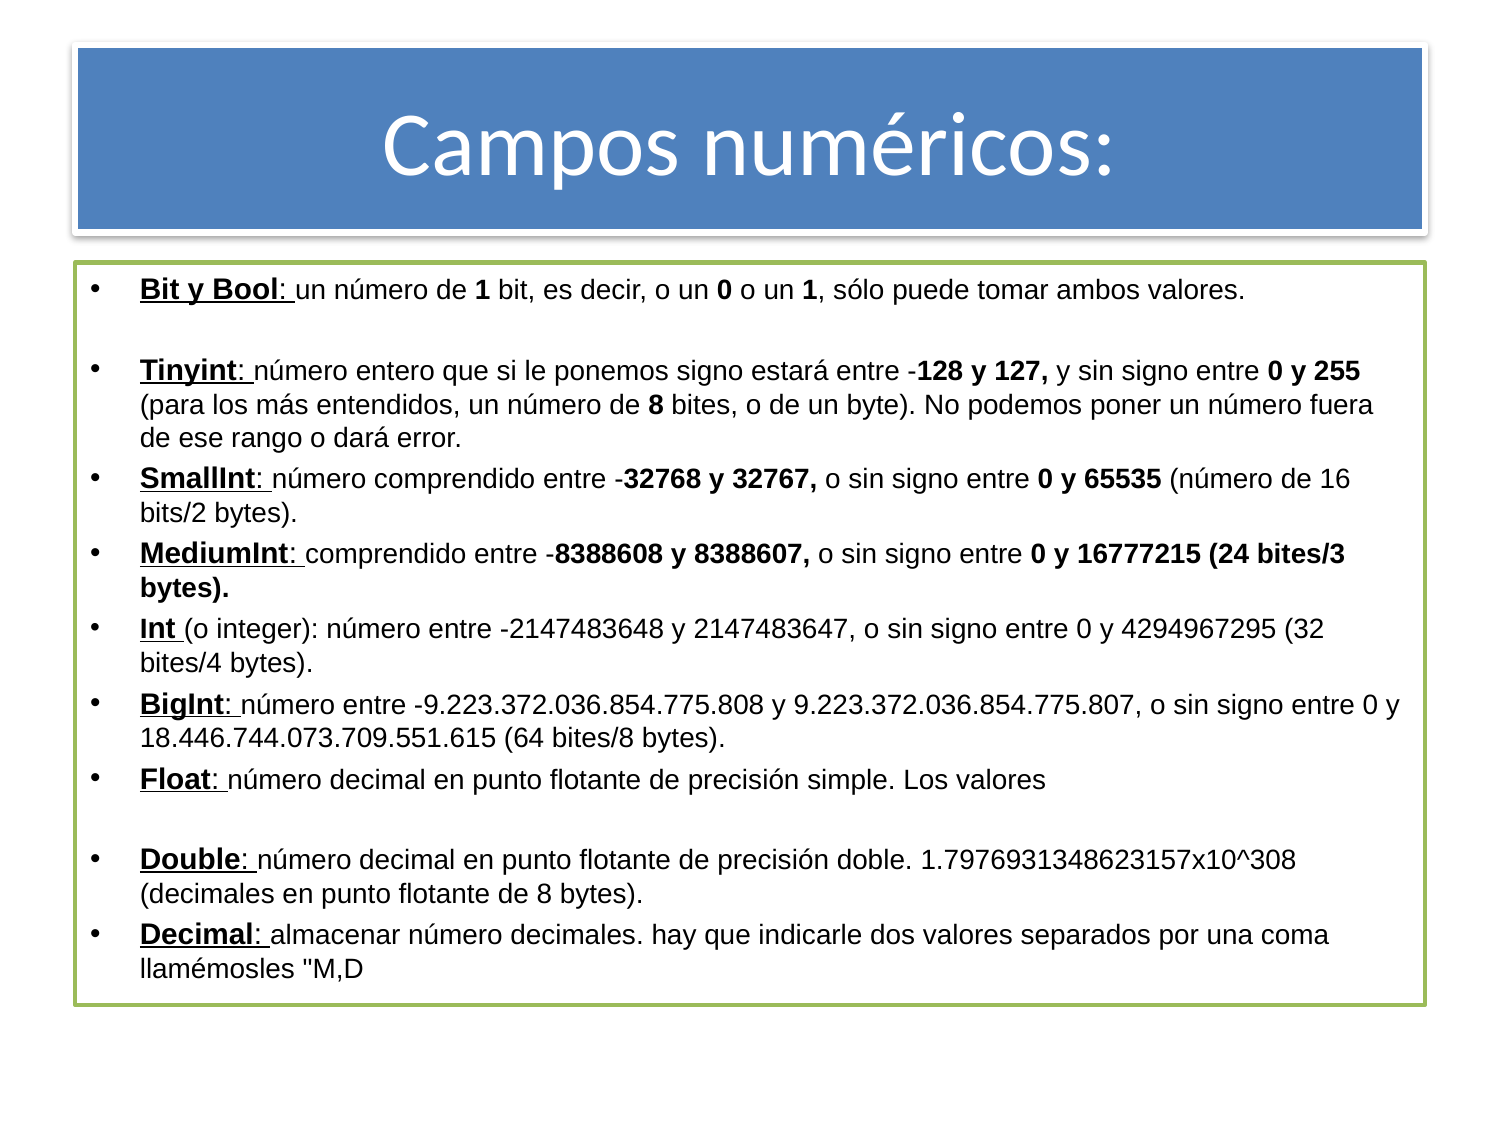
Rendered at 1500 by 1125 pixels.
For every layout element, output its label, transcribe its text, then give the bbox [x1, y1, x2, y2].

title Campos numéricos: [72, 42, 1428, 236]
list Bit y Bool: un número de 1 bit, es decir, o un 0 o un 1, sólo puede tomar ambos valores. Tinyint: número entero que si le ponemos signo estará entre -128 y 127, y sin signo entre 0 y 255 (para los más entendidos, un número de 8 bites, o de un byte). No podemos poner un número fuera de ese rango o dará error. SmallInt: número comprendido entre -32768 y 32767, o sin signo entre 0 y 65535 (número de 16 bits/2 bytes). MediumInt: comprendido entre -8388608 y 8388607, o sin signo entre 0 y 16777215 (24 bites/3 bytes). Int (o integer): número entre -2147483648 y 2147483647, o sin signo entre 0 y 4294967295 (32 bites/4 bytes). BigInt: número entre -9.223.372.036.854.775.808 y 9.223.372.036.854.775.807, o sin signo entre 0 y 18.446.744.073.709.551.615 (64 bites/8 bytes). Float: número decimal en punto flotante de precisión simple. Los valores Double: número decimal en punto flotante de precisión doble. 1.7976931348623157x10^308 (decimales en punto flotante de 8 bytes). Decimal: almacenar número decimales. hay que indicarle dos valores separados por una coma llamémosles "M,D [73, 260, 1427, 1007]
